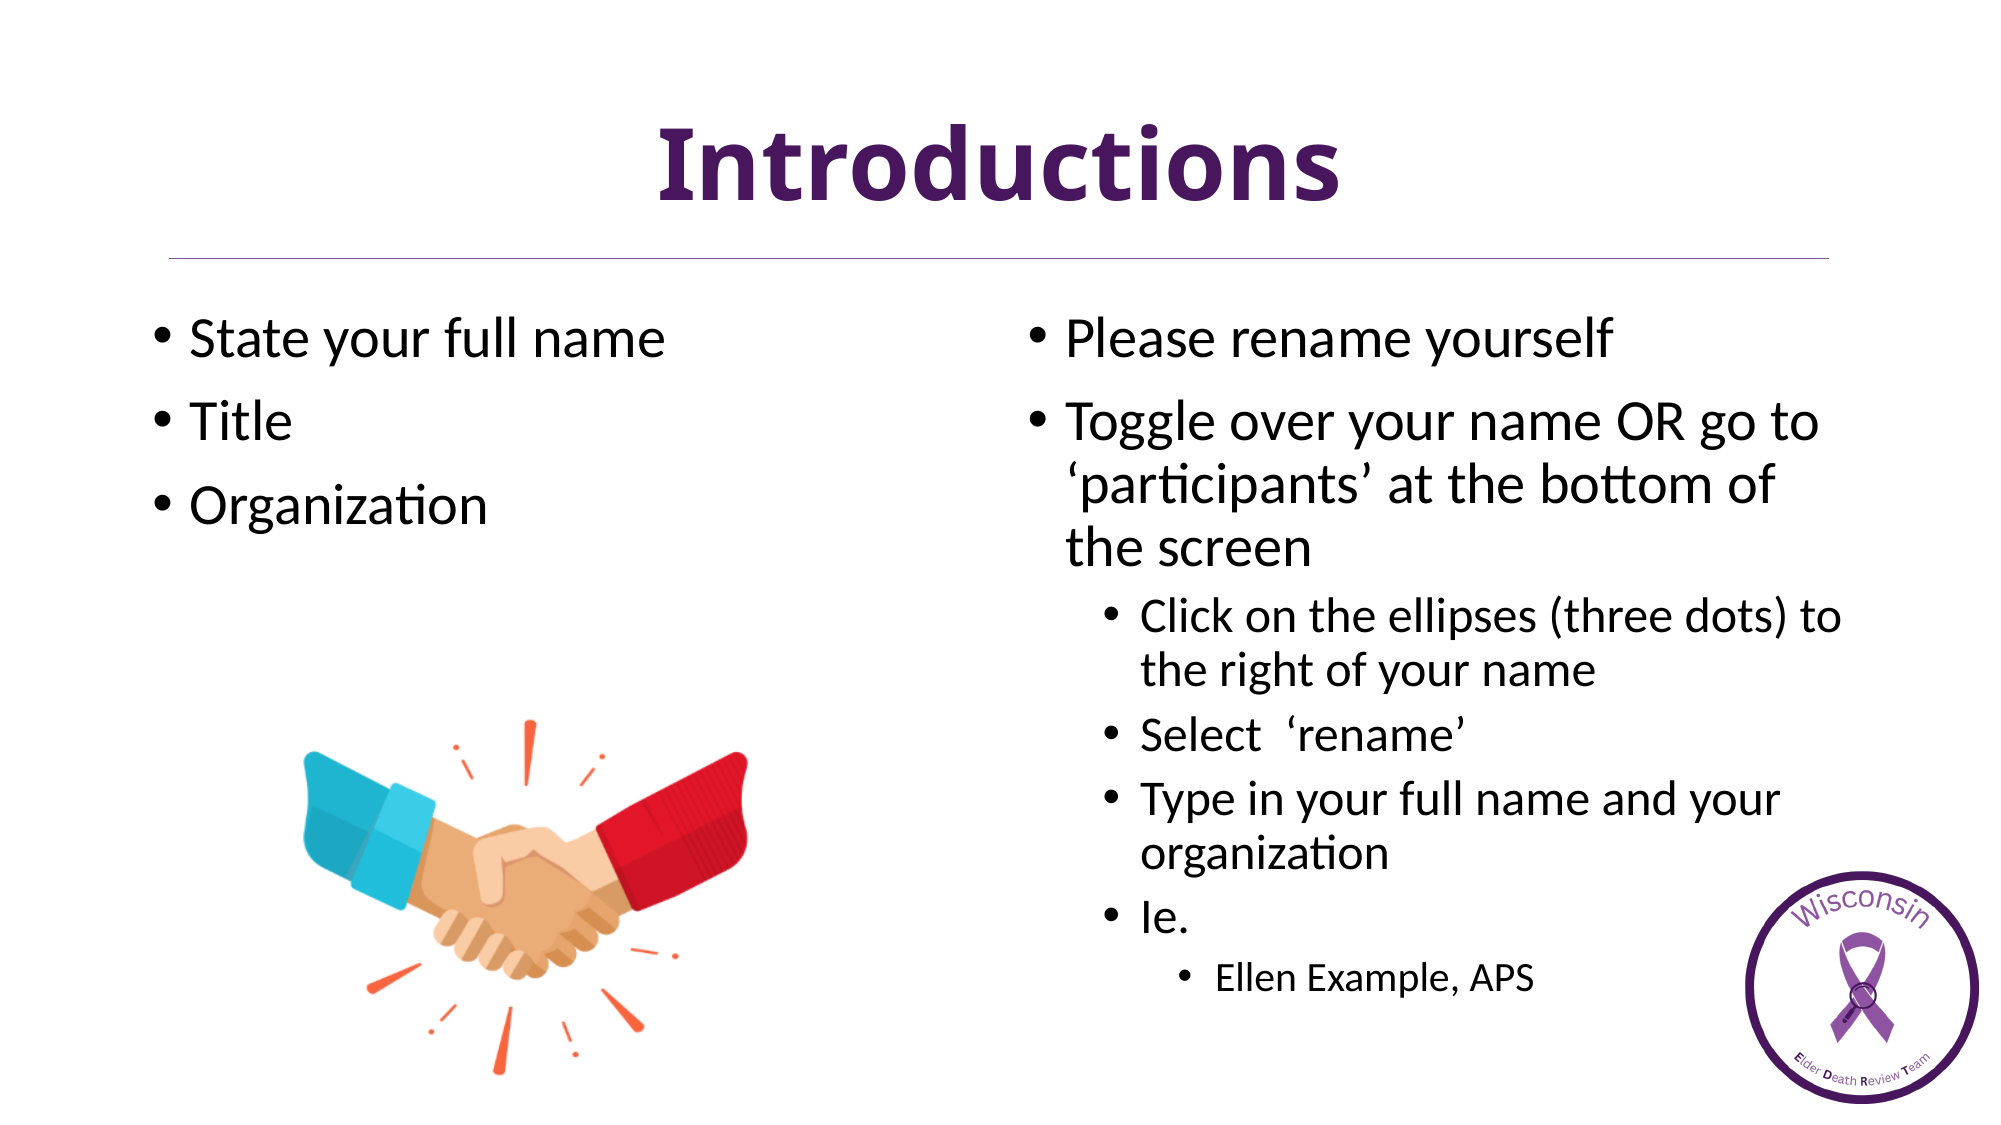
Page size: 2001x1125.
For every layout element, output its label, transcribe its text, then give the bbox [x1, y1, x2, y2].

list Please rename yourself Toggle over your name OR go to ‘participants’ at the bottom of the screen Click on the ellipses (three dots) to the right of your name Select ‘rename’ Type in your full name and your organization Ie. Ellen Example, APS [1012, 299, 1863, 1014]
list State your full name Title Organization [137, 299, 988, 1014]
title Introductions [137, 59, 1863, 278]
picture [1740, 866, 1985, 1110]
picture [271, 711, 798, 1087]
